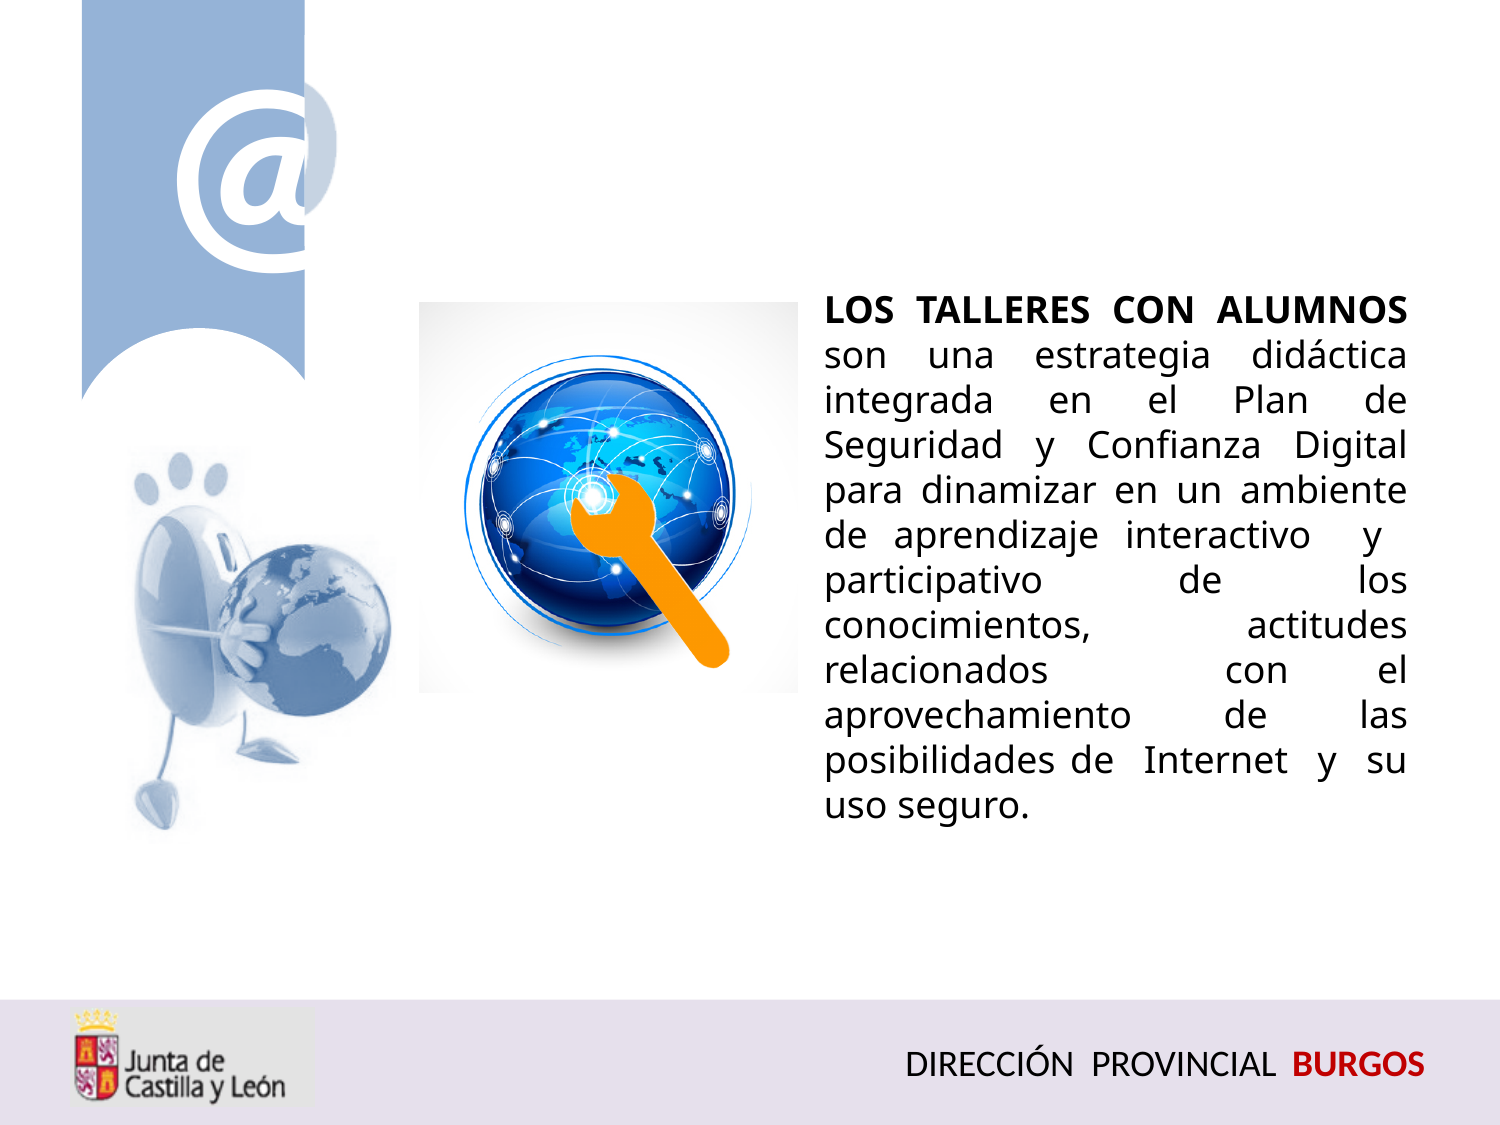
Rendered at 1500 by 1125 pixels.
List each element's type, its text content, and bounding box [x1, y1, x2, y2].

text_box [0, 999, 1500, 1125]
picture [70, 1007, 315, 1107]
text_box LOS TALLERES CON ALUMNOS son una estrategia didáctica integrada en el Plan de Seguridad y Confianza Digital para dinamizar en un ambiente de aprendizaje interactivo y participativo de los conocimientos, actitudes relacionados con el aprovechamiento de las posibilidades de Internet y su uso seguro. [809, 278, 1424, 834]
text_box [58, 0, 436, 844]
picture [418, 302, 798, 693]
